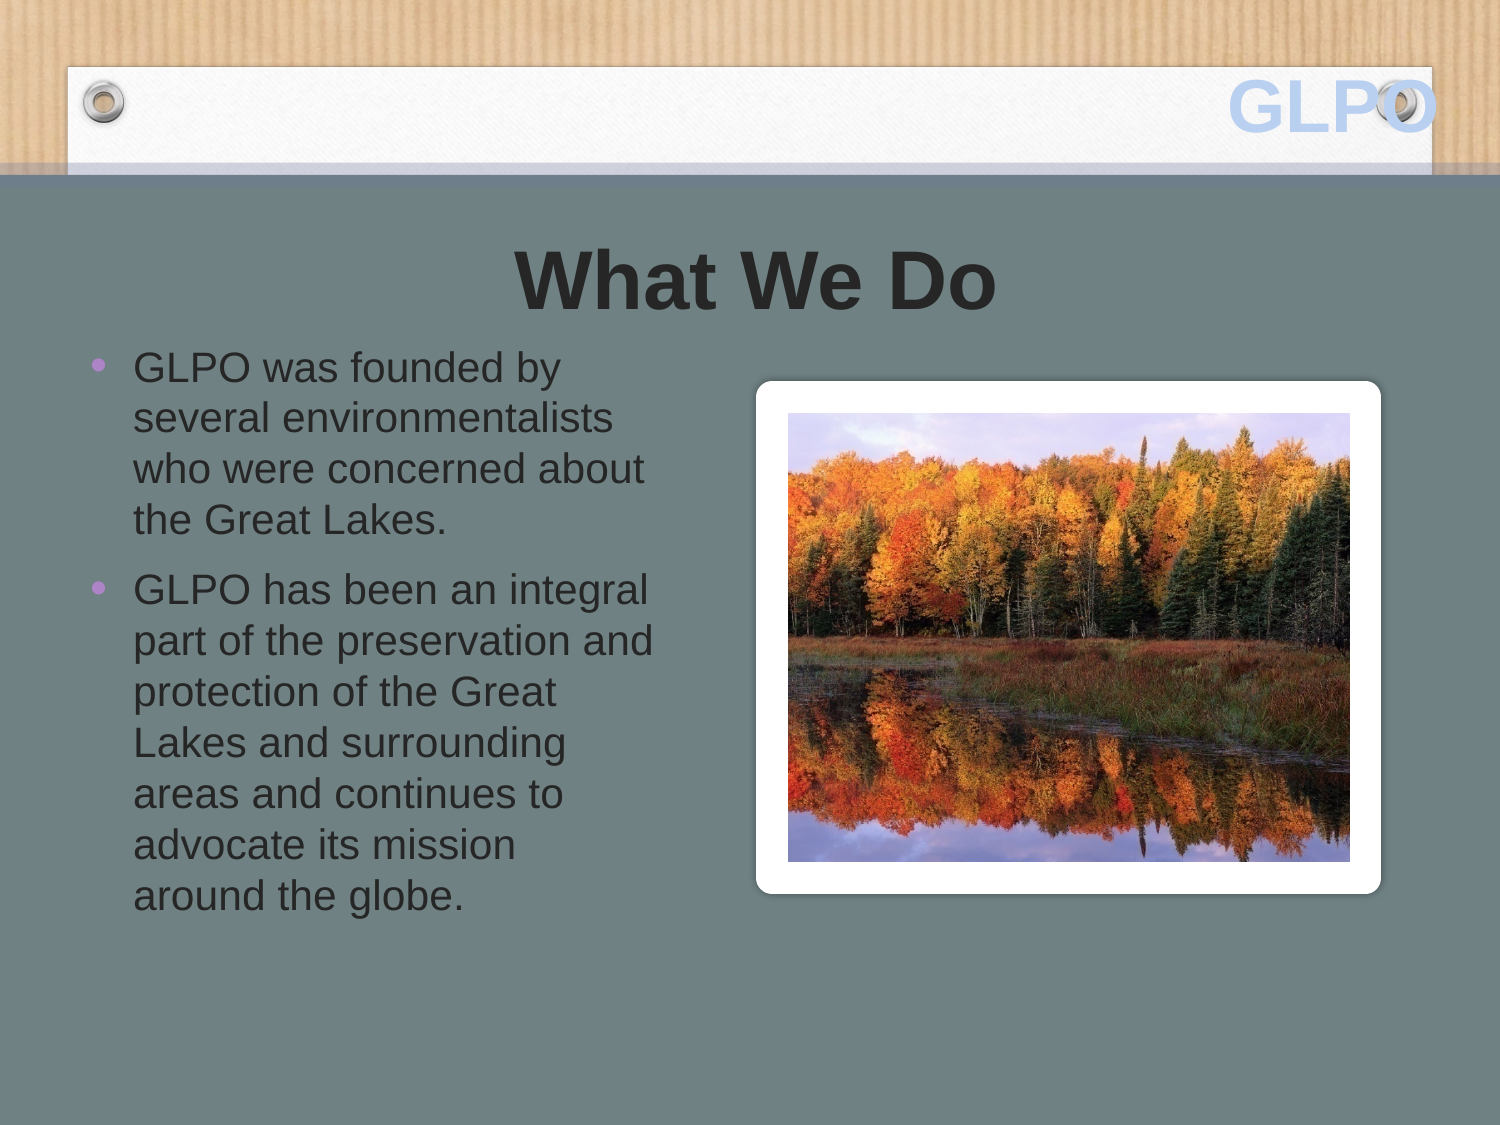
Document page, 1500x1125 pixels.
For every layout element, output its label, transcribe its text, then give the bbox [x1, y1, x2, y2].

picture [787, 412, 1351, 863]
text_box GLPO [1212, 49, 1463, 155]
list GLPO was founded by several environmentalists who were concerned about the Great Lakes. GLPO has been an integral part of the preservation and protection of the Great Lakes and surrounding areas and continues to advocate its mission around the globe. [75, 332, 675, 970]
title What We Do [75, 207, 1438, 345]
text_box [0, 162, 1500, 188]
picture [0, 0, 1500, 162]
